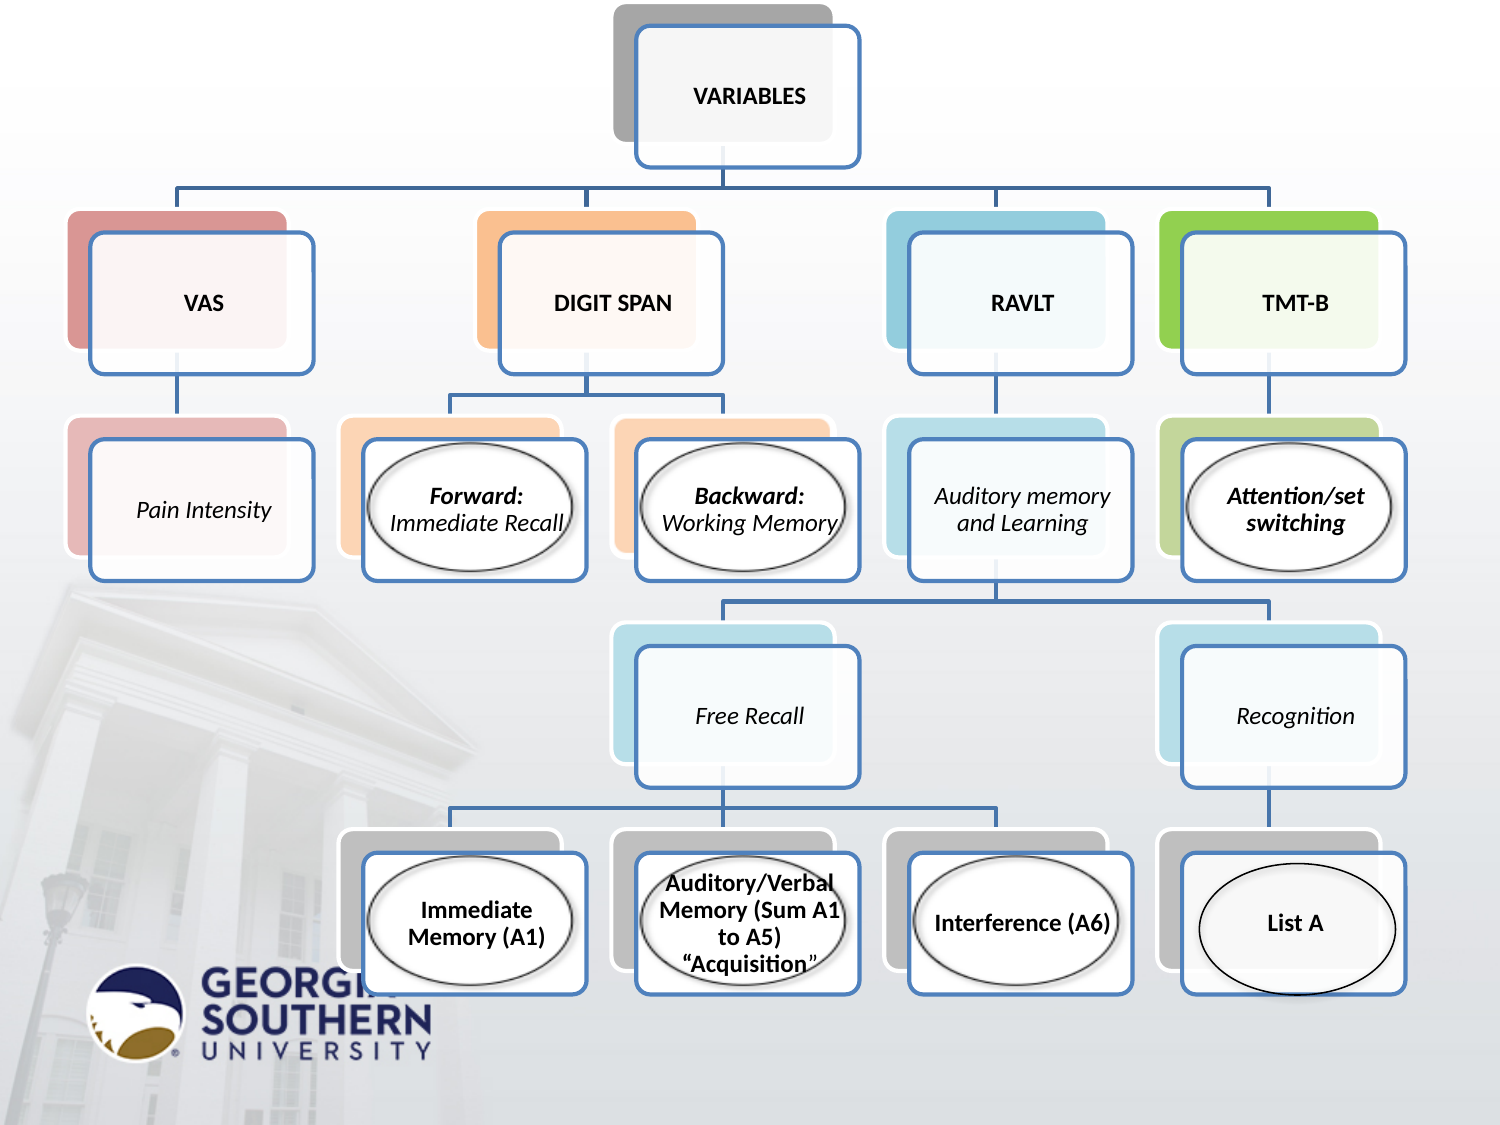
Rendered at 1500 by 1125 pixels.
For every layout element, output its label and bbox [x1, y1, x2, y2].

picture [0, 0, 1500, 1125]
text_box [29, 1, 1442, 996]
